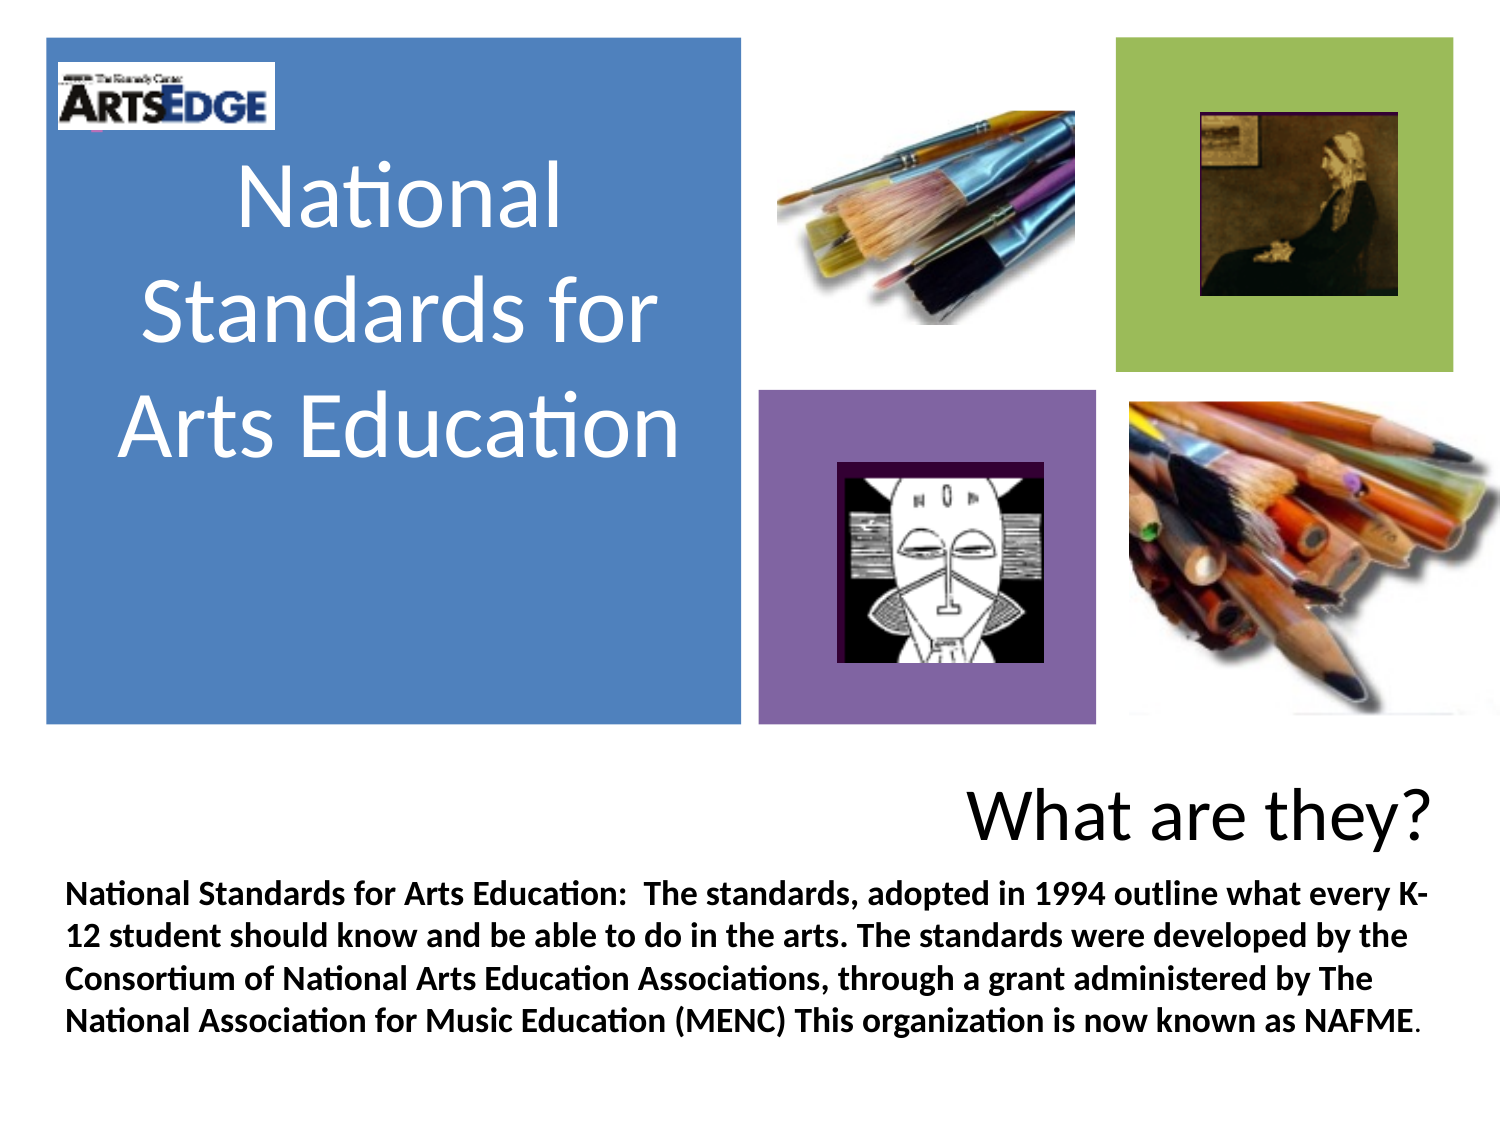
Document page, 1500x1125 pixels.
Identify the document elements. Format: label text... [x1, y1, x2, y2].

list National Standards for Arts Education [87, 75, 713, 638]
subtitle National Standards for Arts Education: The standards, adopted in 1994 outline what every K-12 student should know and be able to do in the arts. The standards were developed by the Consortium of National Arts Education Associations, through a grant administered by The National Association for Music Education (MENC) This organization is now known as NAFME. [50, 862, 1454, 1088]
picture [837, 462, 1045, 663]
picture [1128, 400, 1500, 725]
picture [58, 62, 276, 130]
picture [777, 108, 1076, 326]
title What are they? [787, 758, 1450, 862]
picture [1199, 112, 1399, 296]
